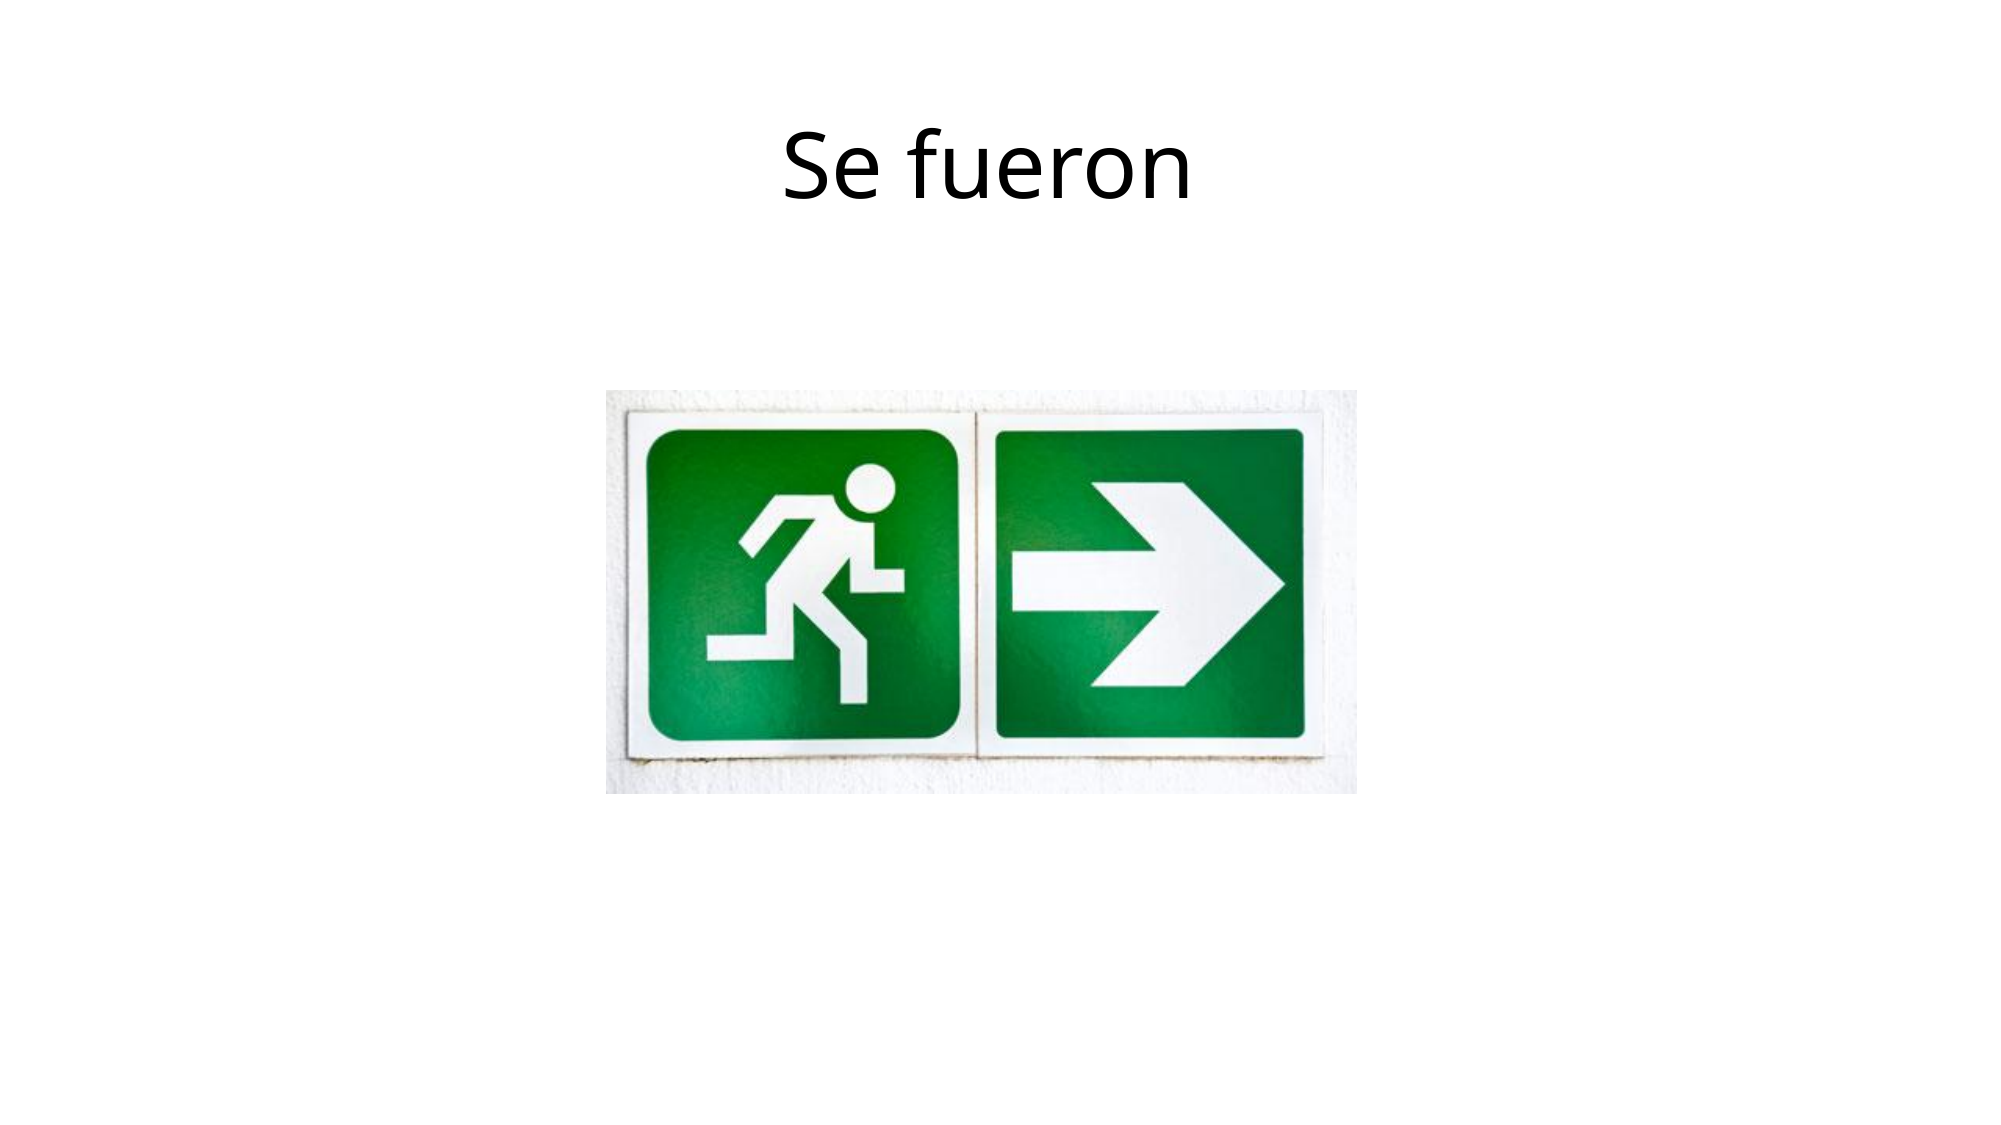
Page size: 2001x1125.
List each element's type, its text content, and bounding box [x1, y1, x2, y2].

title Se fueron [137, 59, 1863, 278]
picture [606, 390, 1357, 794]
